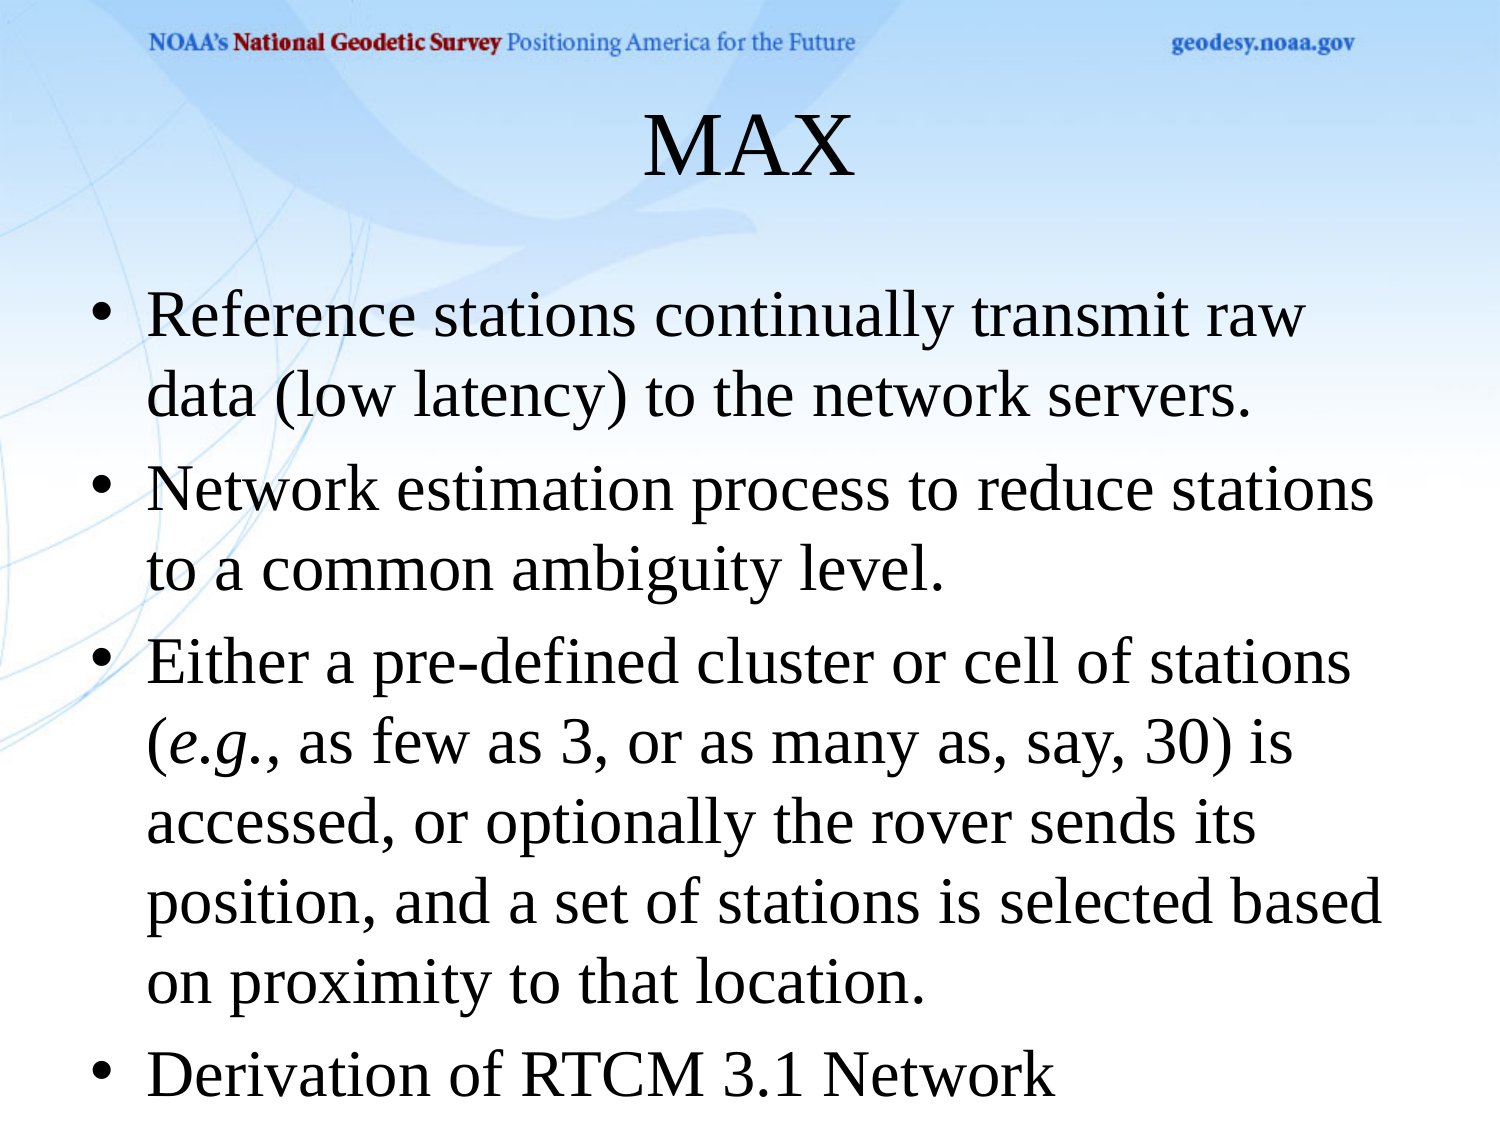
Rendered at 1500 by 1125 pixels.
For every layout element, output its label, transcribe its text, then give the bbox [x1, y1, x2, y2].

picture [0, 0, 1500, 1125]
title MAX [75, 45, 1425, 233]
list Reference stations continually transmit raw data (low latency) to the network servers. Network estimation process to reduce stations to a common ambiguity level. Either a pre-defined cluster or cell of stations (e.g., as few as 3, or as many as, say, 30) is accessed, or optionally the rover sends its position, and a set of stations is selected based on proximity to that location. Derivation of RTCM 3.1 Network Messages for the master station, and offset messages for each auxiliary station are broadcast or transmitted to [75, 262, 1425, 1005]
